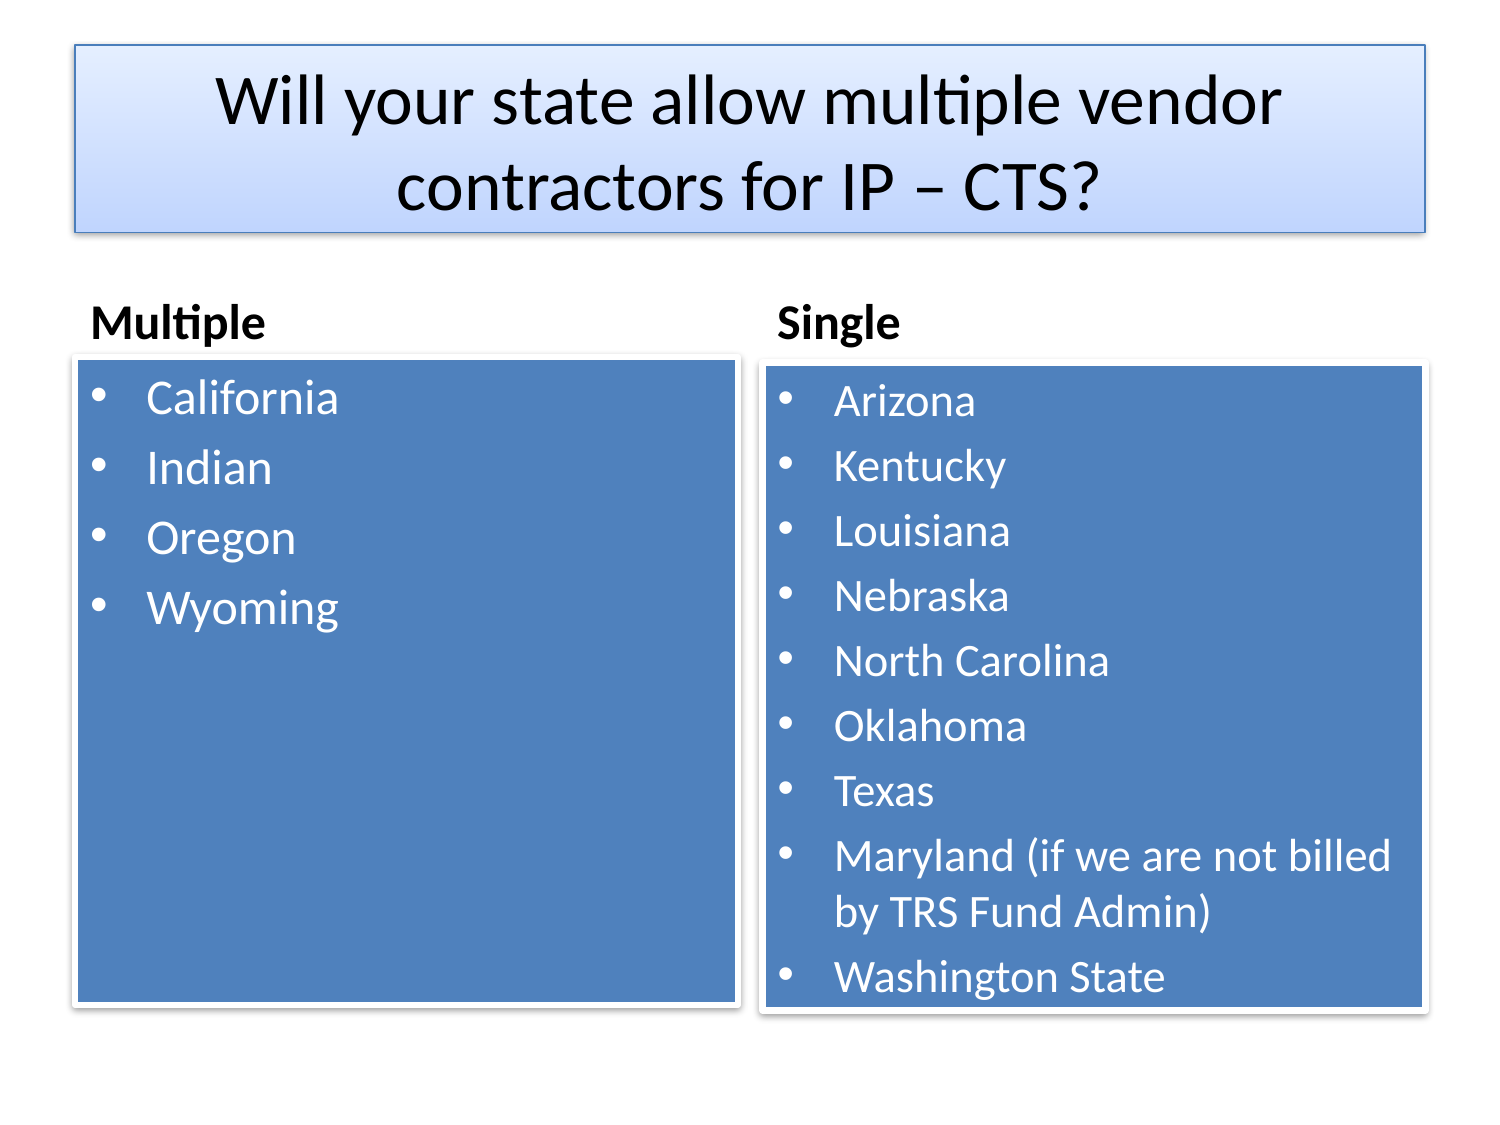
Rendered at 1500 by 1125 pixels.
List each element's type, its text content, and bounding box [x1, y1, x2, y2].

list Arizona Kentucky Louisiana Nebraska North Carolina Oklahoma Texas Maryland (if we are not billed by TRS Fund Admin) Washington State [759, 359, 1429, 1014]
list Single [761, 251, 1425, 357]
list California Indian Oregon Wyoming [72, 354, 741, 1008]
title Will your state allow multiple vendor contractors for IP – CTS? [74, 44, 1426, 233]
list Multiple [75, 251, 738, 352]
